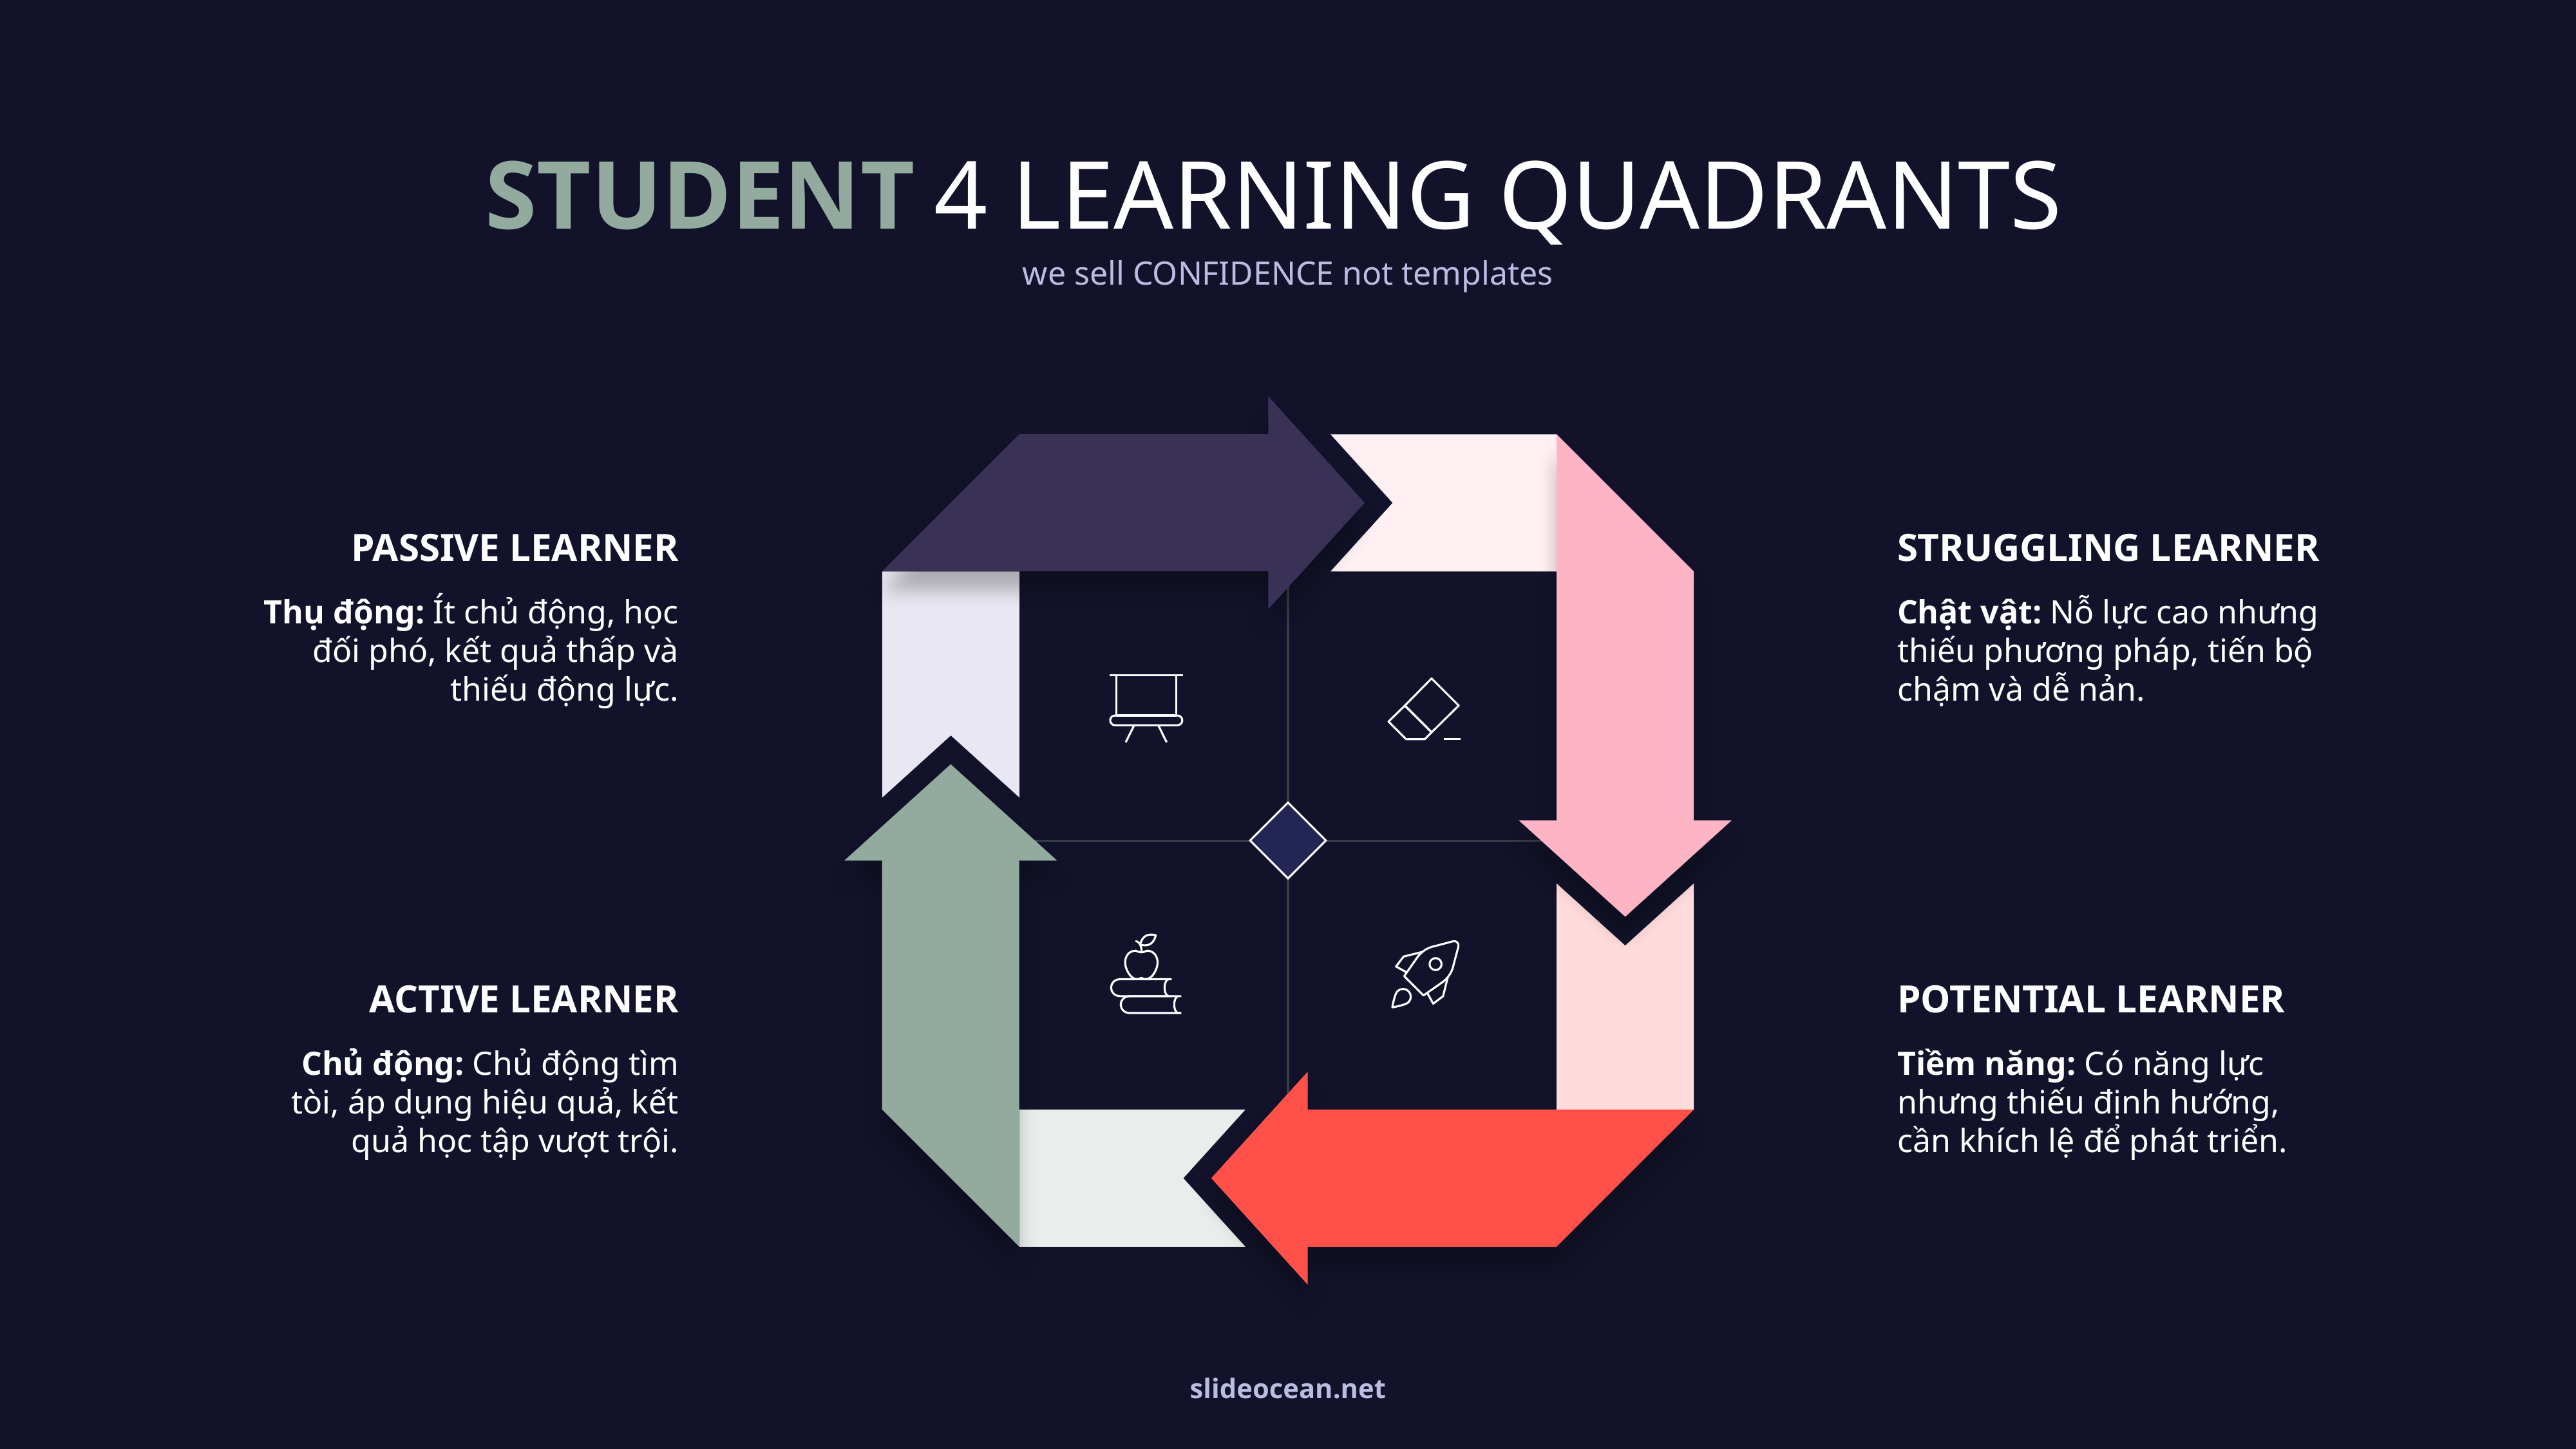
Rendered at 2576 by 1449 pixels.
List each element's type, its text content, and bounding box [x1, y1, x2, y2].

text_box Tiềm năng: Có năng lực nhưng thiếu định hướng, cần khích lệ để phát triển. [1888, 1037, 2339, 1164]
text_box STRUGGLING LEARNER [1888, 518, 2340, 574]
text_box [1626, 889, 1695, 1108]
text_box Chủ động: Chủ động tìm tòi, áp dụng hiệu quả, kết quả học tập vượt trội. [237, 1037, 688, 1164]
text_box [880, 393, 1366, 573]
text_box Chật vật: Nỗ lực cao nhưng thiếu phương pháp, tiến bộ chậm và dễ nản. [1888, 586, 2339, 712]
text_box 4 LEARNING QUADRANTS [925, 130, 2072, 253]
text_box PASSIVE LEARNER [100, 518, 688, 574]
text_box we sell CONFIDENCE not templates [1013, 253, 1563, 296]
text_box slideocean.net [1180, 1367, 1396, 1409]
text_box ACTIVE LEARNER [268, 970, 688, 1025]
text_box [1210, 1108, 1696, 1287]
text_box [1031, 1179, 1240, 1248]
text_box [1555, 431, 1735, 918]
text_box [841, 763, 1021, 1249]
text_box STUDENT [476, 130, 925, 253]
text_box Thụ động: Ít chủ động, học đối phó, kết quả thấp và thiếu động lực. [237, 586, 688, 712]
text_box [950, 502, 1626, 1179]
text_box [881, 597, 950, 800]
text_box POTENTIAL LEARNER [1888, 970, 2340, 1025]
text_box [1328, 433, 1555, 502]
